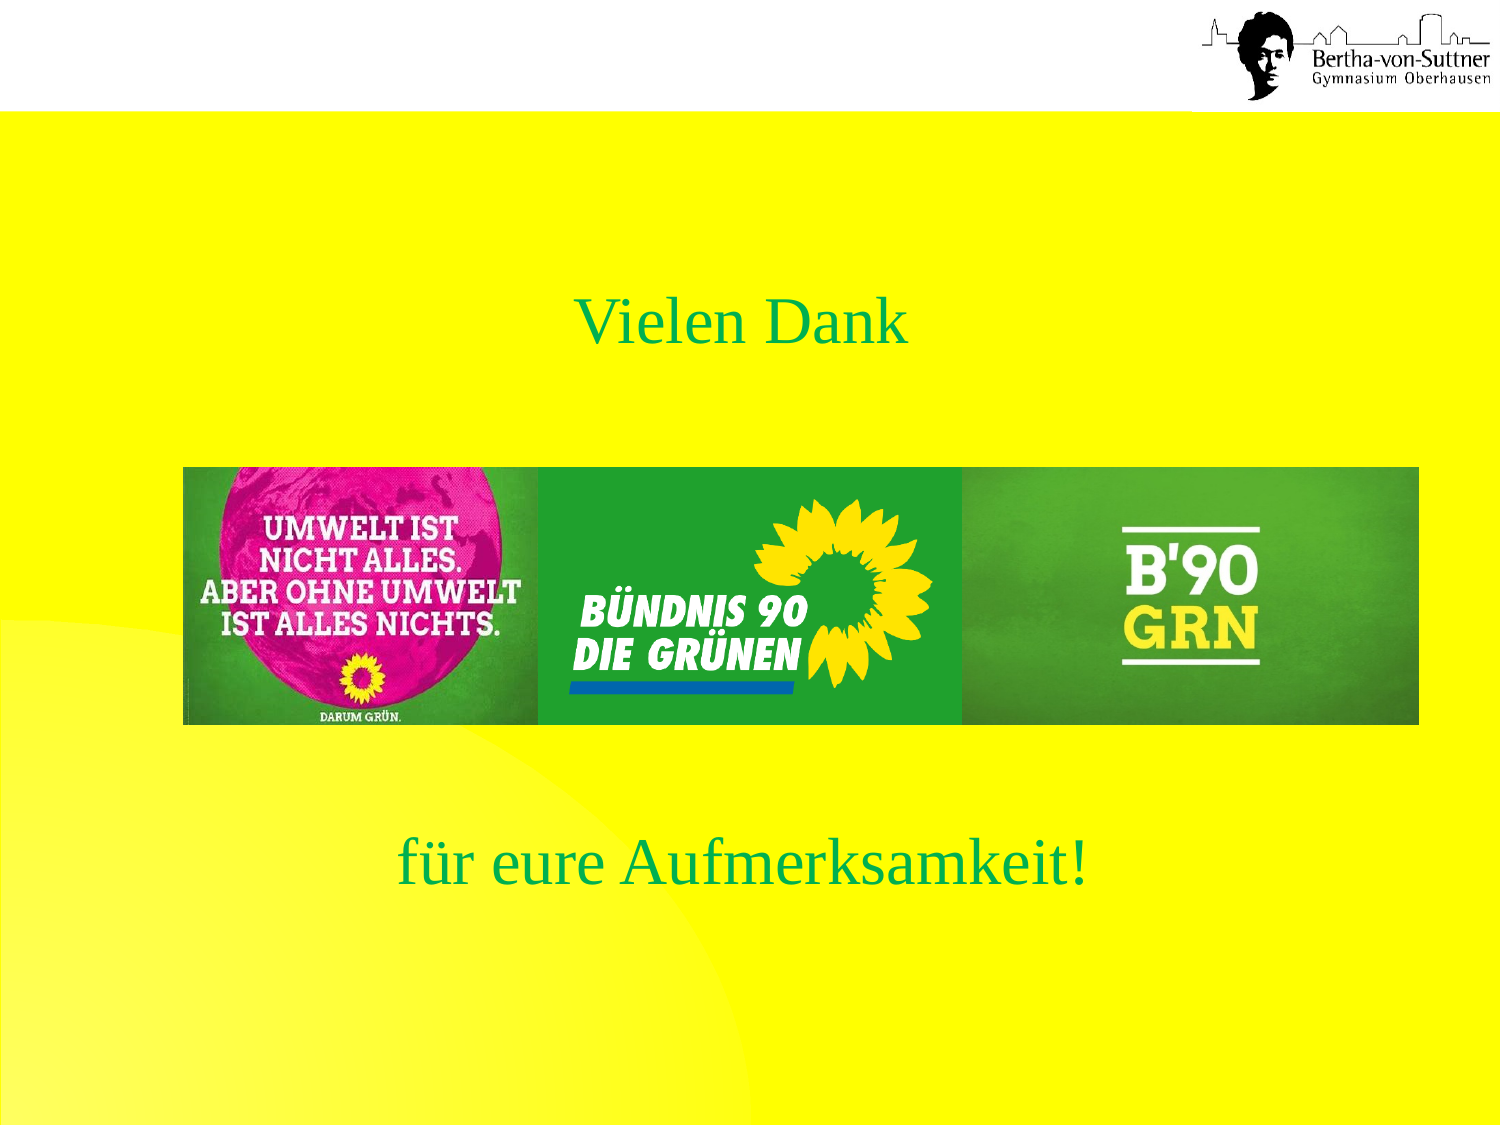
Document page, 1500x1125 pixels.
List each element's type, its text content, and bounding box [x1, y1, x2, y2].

text_box für eure Aufmerksamkeit! [41, 810, 1447, 906]
picture [1192, 0, 1500, 112]
title Vielen Dank [47, 196, 1453, 438]
picture [182, 467, 1419, 725]
